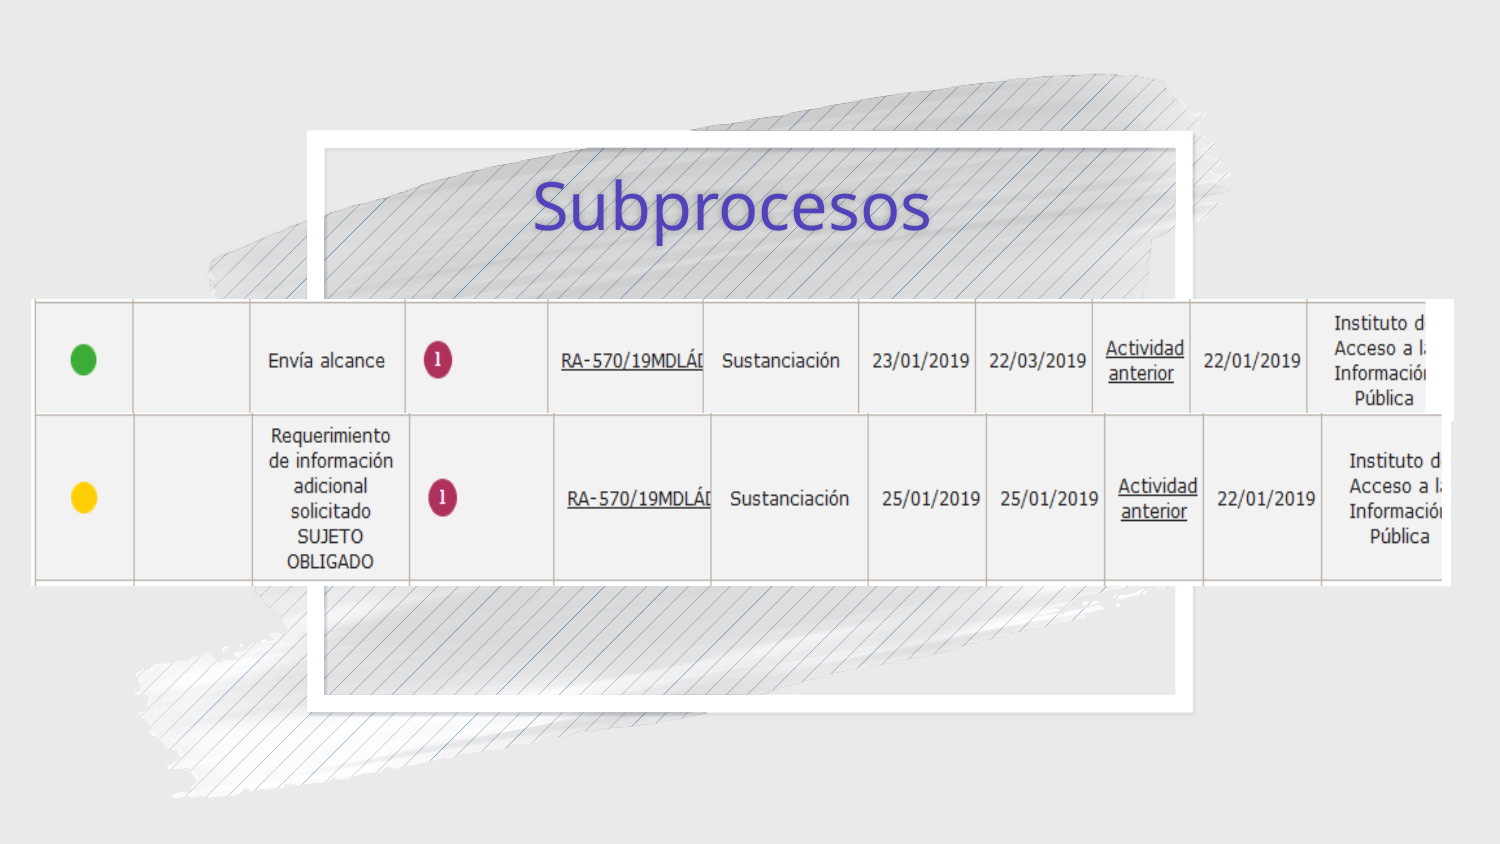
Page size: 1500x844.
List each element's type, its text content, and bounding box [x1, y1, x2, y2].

picture [0, 0, 1500, 844]
title Subprocesos [390, 108, 1091, 297]
